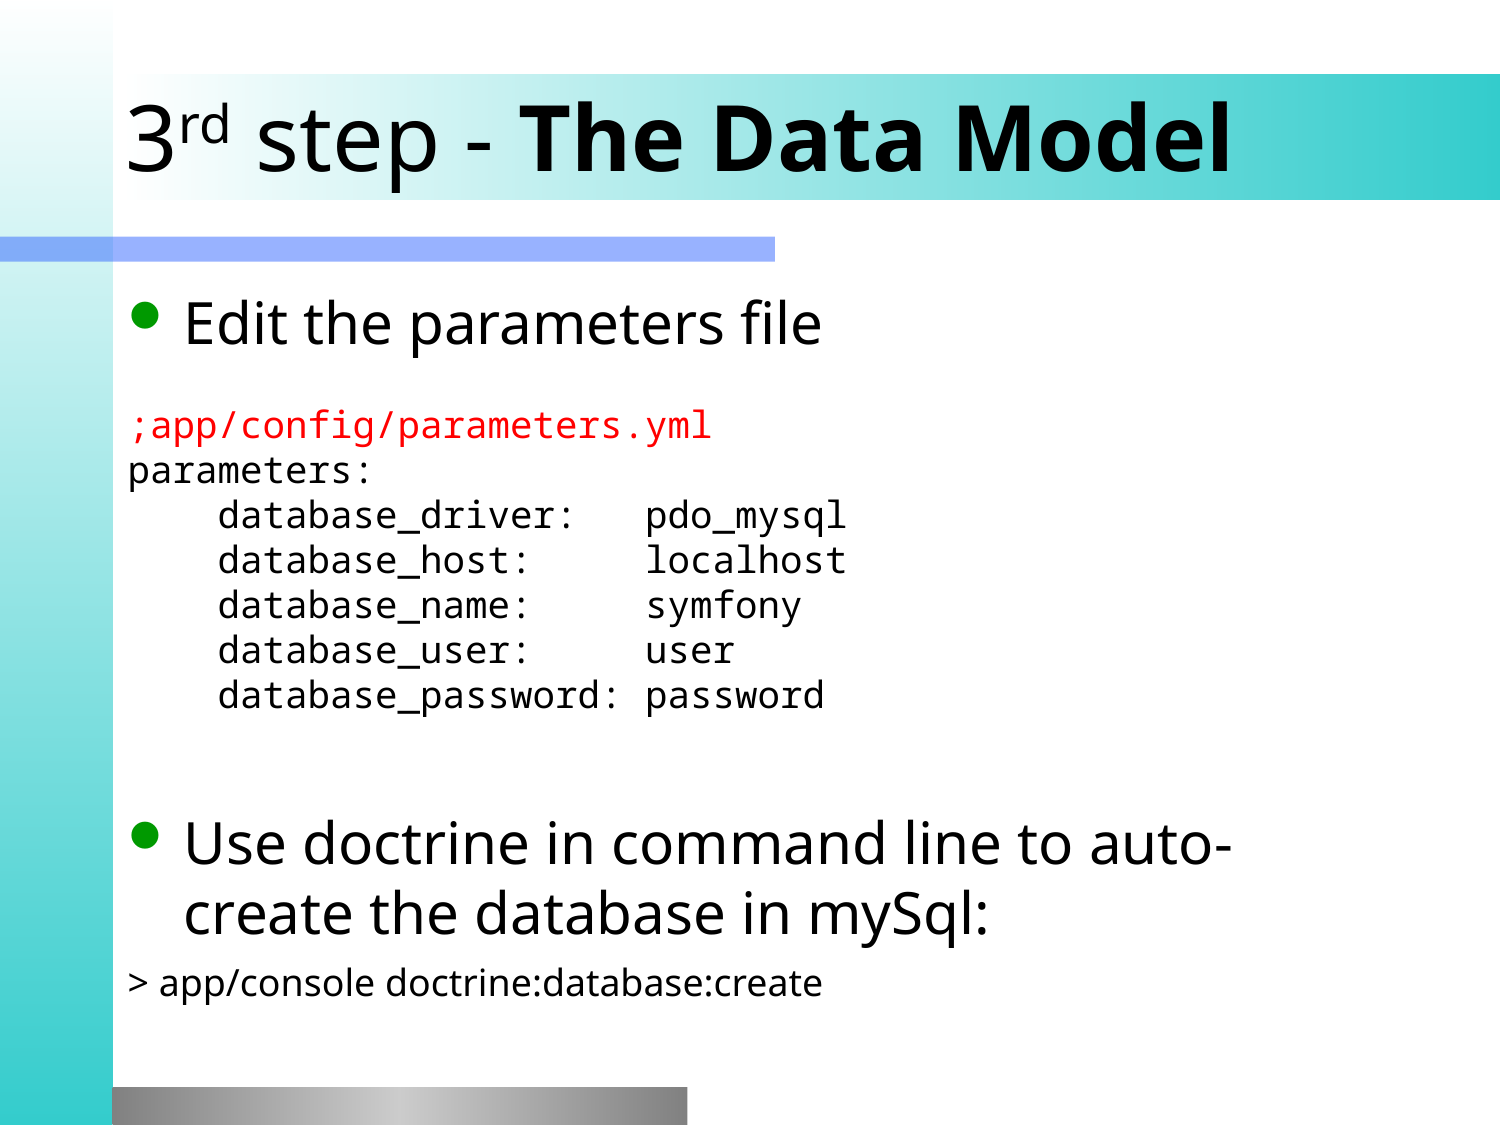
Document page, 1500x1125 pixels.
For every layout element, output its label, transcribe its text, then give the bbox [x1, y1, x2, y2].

list Edit the parameters file ;app/config/parameters.yml parameters: database_driver: pdo_mysql database_host: localhost database_name: symfony database_user: user database_password: password Use doctrine in command line to auto-create the database in mySql: > app/console doctrine:database:create [112, 278, 1388, 1073]
title 3rd step - The Data Model [110, 40, 1386, 229]
